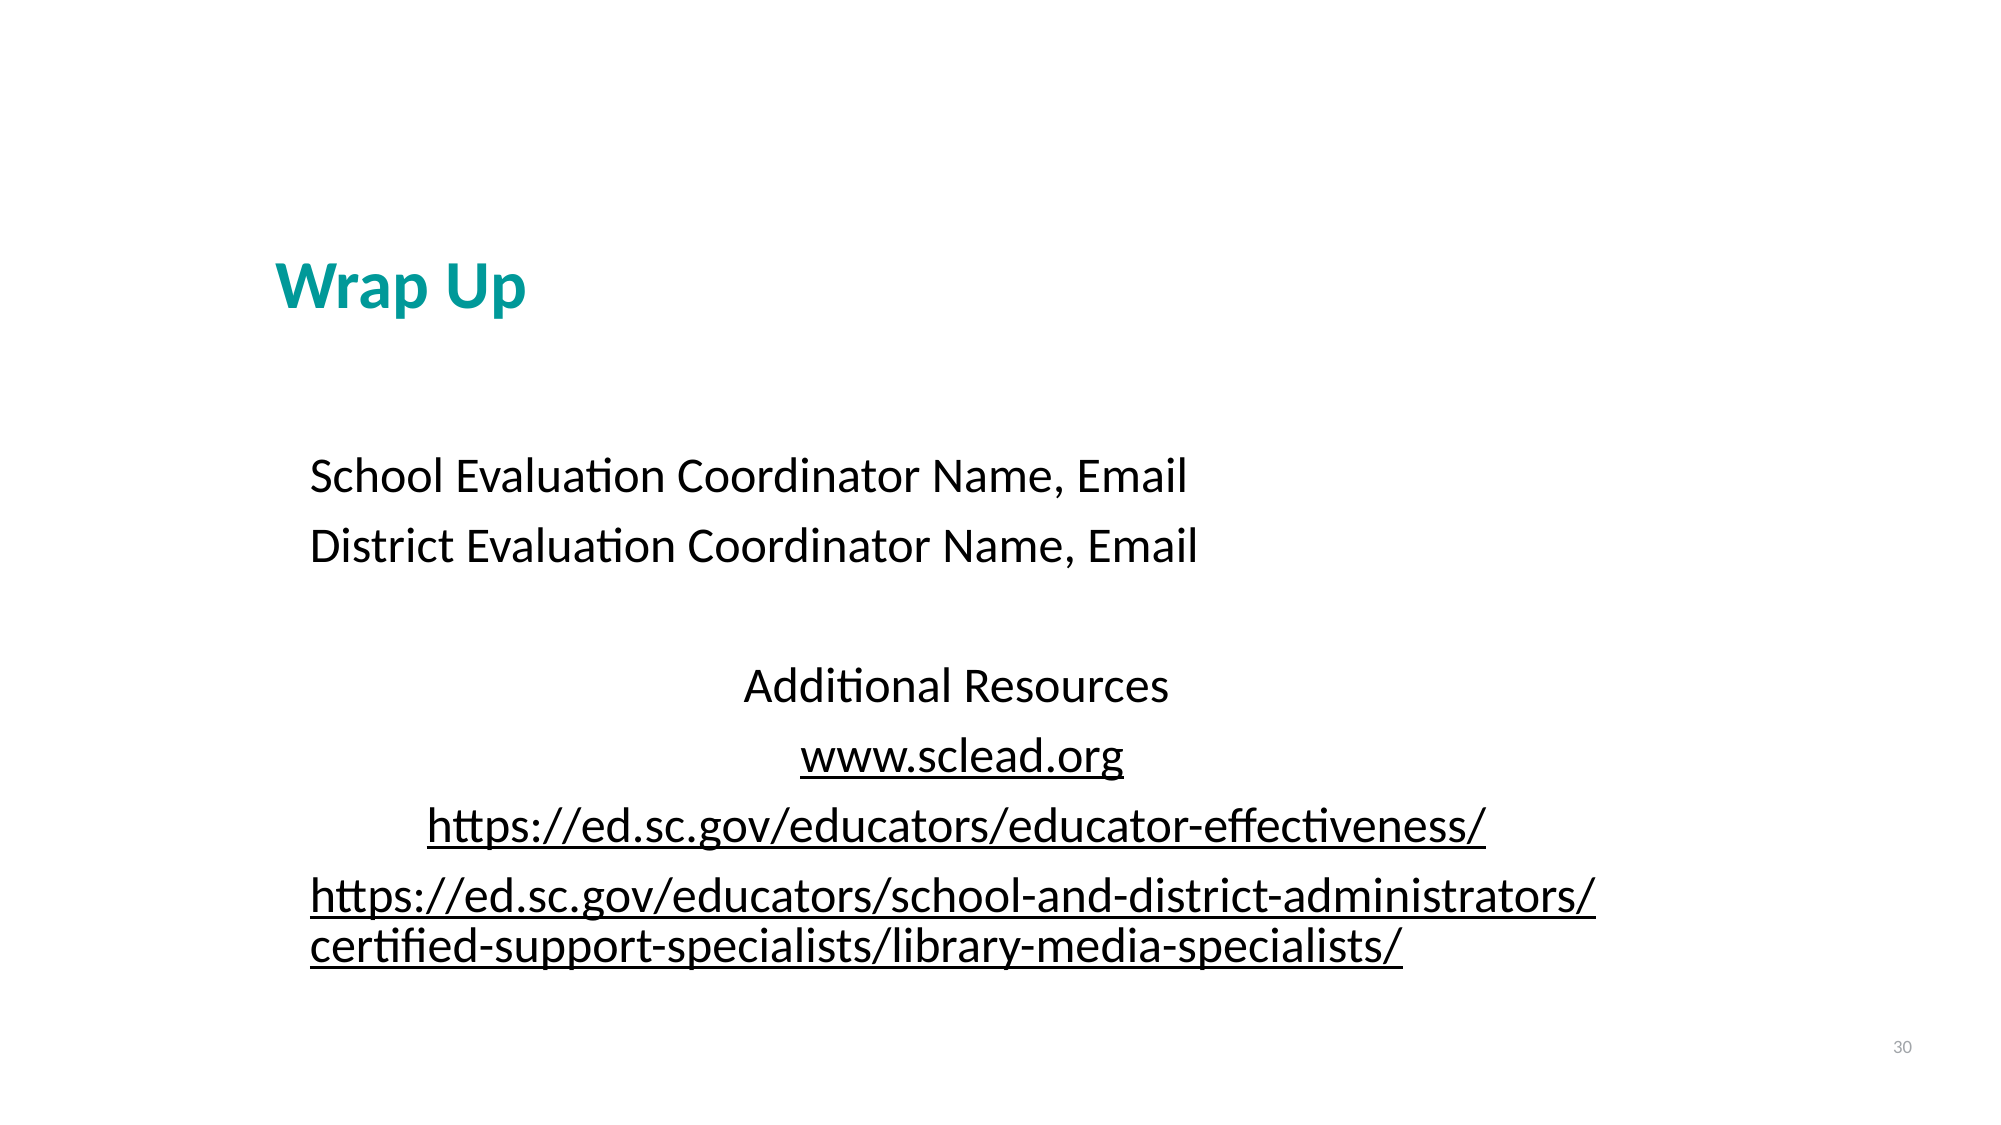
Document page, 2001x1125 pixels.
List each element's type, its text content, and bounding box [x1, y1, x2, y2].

list School Evaluation Coordinator Name, Email District Evaluation Coordinator Name, Email Additional Resources www.sclead.org https://ed.sc.gov/educators/educator-effectiveness/ https://ed.sc.gov/educators/school-and-district-administrators/certified-support-specialists/library-media-specialists/ [309, 442, 1604, 1043]
slide_number 30 [1462, 1016, 1913, 1076]
title Wrap Up [275, 159, 1570, 323]
